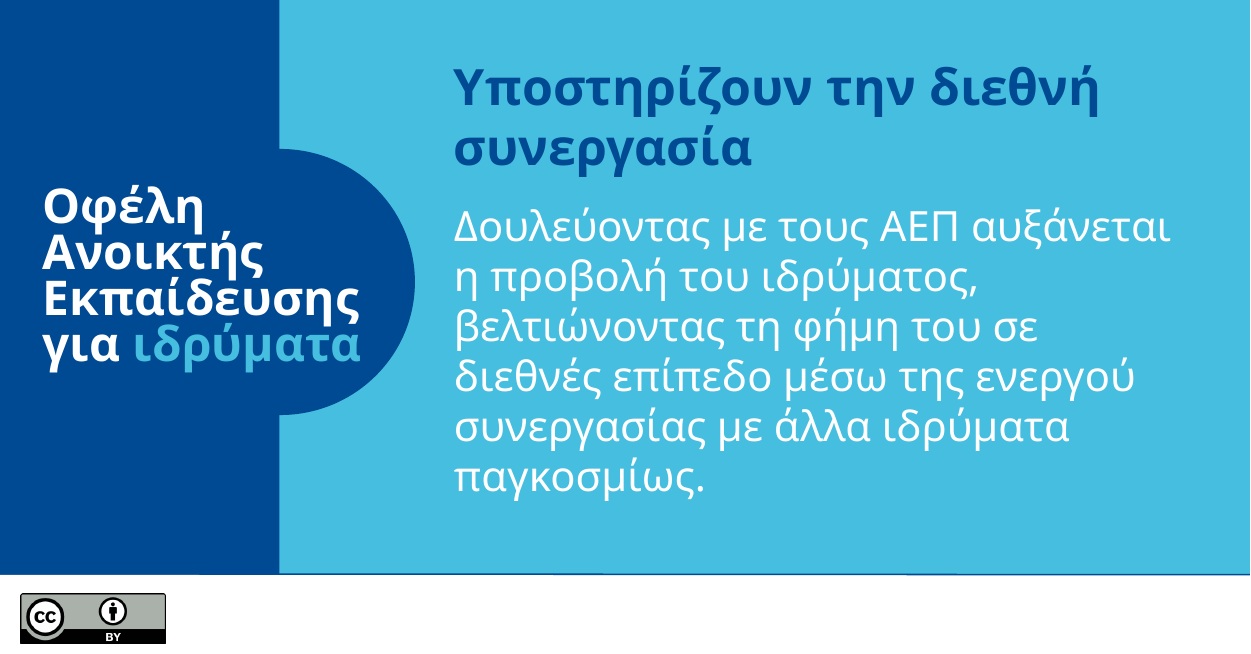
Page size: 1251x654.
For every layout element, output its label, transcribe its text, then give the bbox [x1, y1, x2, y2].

text_box [0, 582, 1250, 654]
text_box Υποστηρίζουν την διεθνή συνεργασία Δουλεύοντας με τους ΑΕΠ αυξάνεται η προβολή του ιδρύματος, βελτιώνοντας τη φήμη του σε διεθνές επίπεδο μέσω της ενεργού συνεργασίας με άλλα ιδρύματα παγκοσμίως. [438, 39, 1189, 516]
text_box Οφέλη Ανοικτής Εκπαίδευσης για ιδρύματα [27, 171, 382, 386]
picture [20, 592, 166, 645]
text_box [0, 0, 280, 573]
text_box [206, 148, 355, 171]
text_box [382, 194, 415, 370]
text_box [196, 386, 365, 416]
